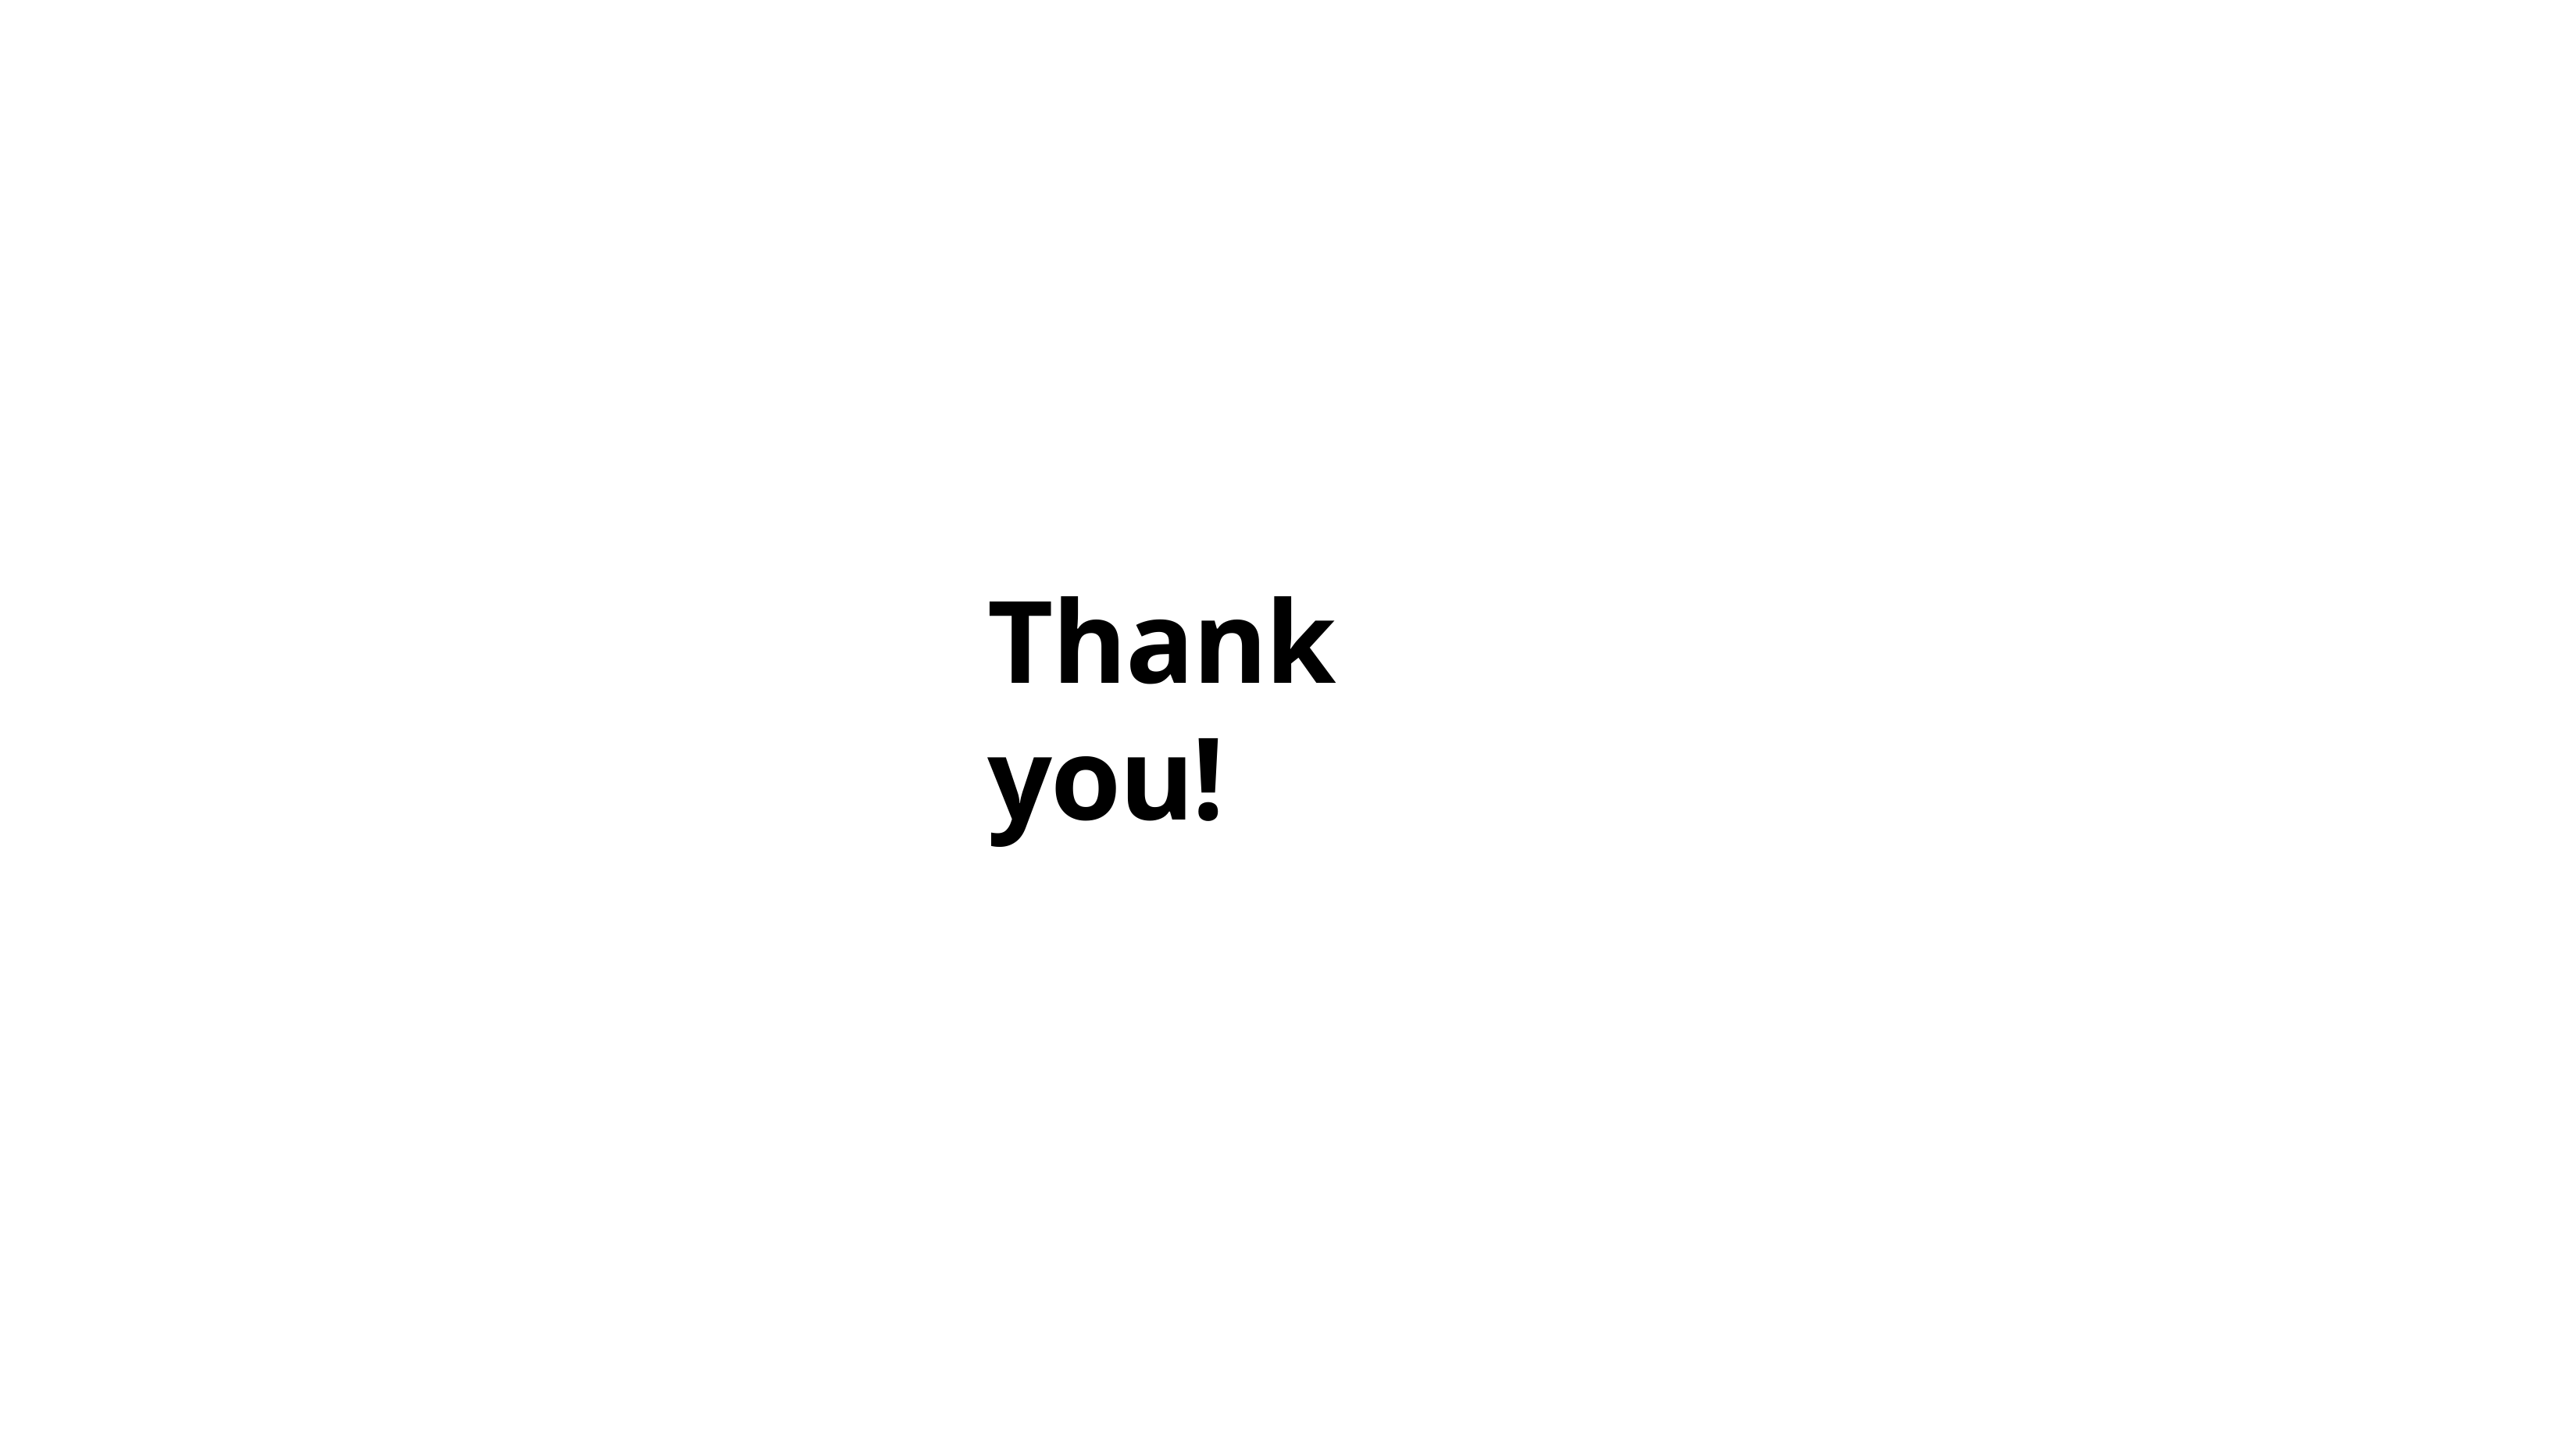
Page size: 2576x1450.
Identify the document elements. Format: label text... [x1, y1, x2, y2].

title Thank you! [986, 567, 1564, 843]
